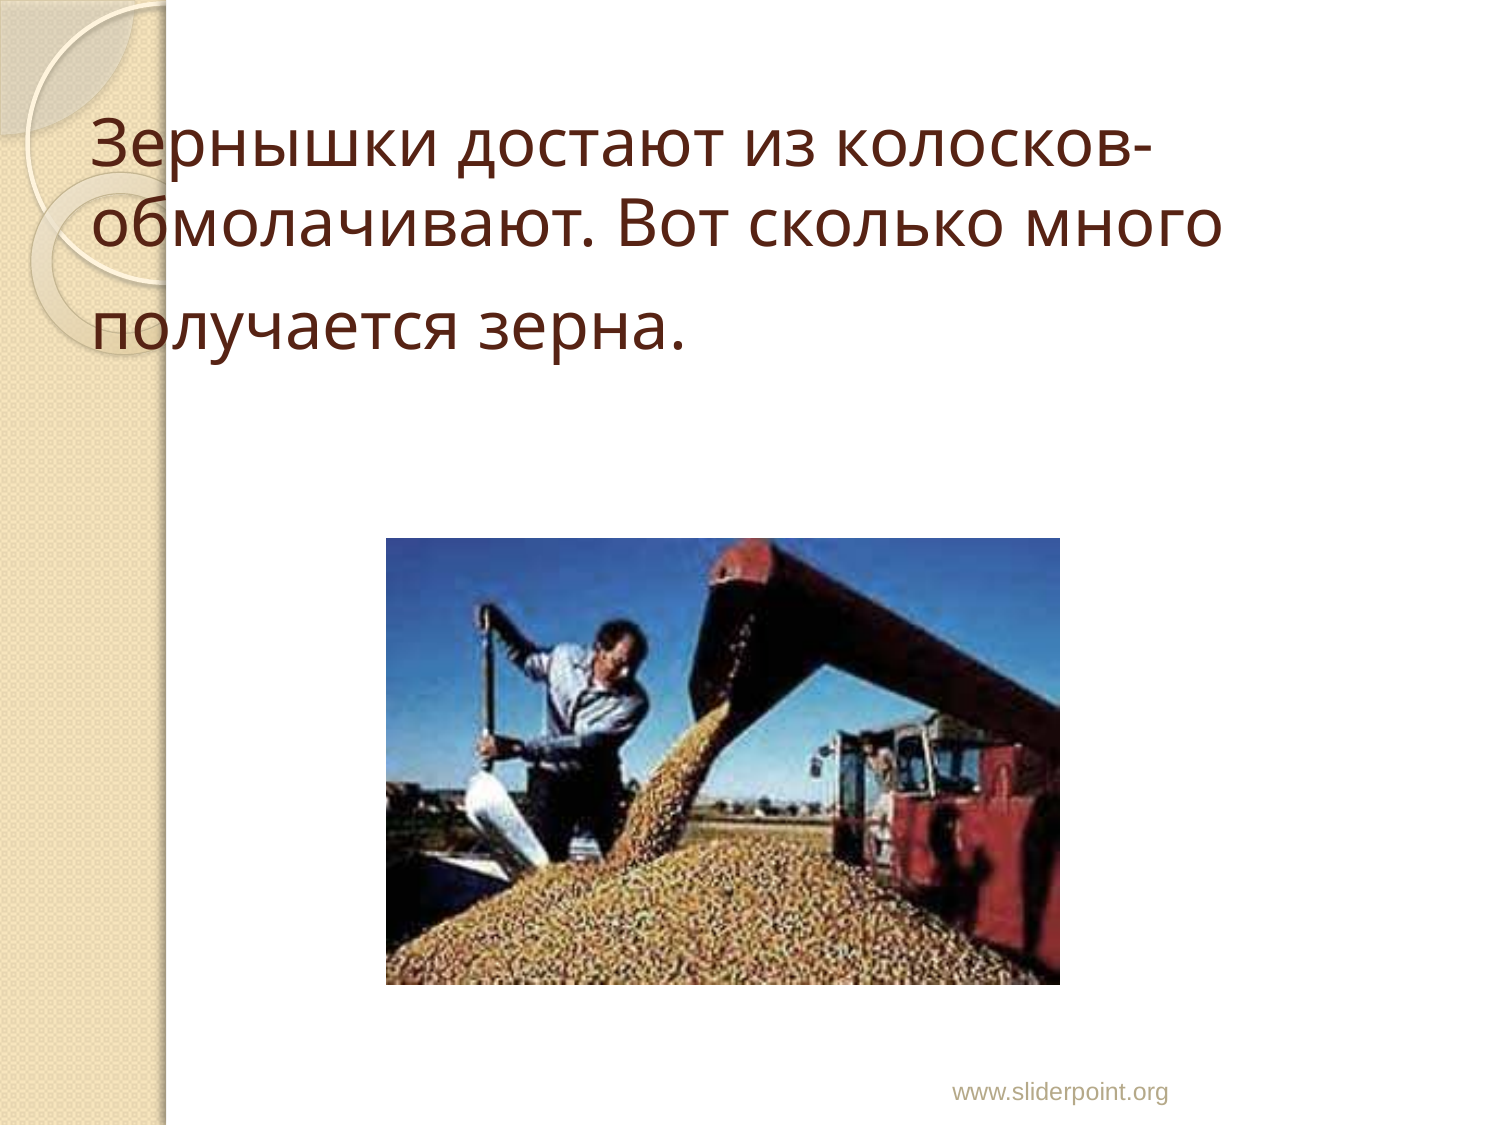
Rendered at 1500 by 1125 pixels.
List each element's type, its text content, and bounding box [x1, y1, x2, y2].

title Зернышки достают из колосков- обмолачивают. Вот сколько много получается зерна. [75, 45, 1425, 422]
picture [386, 538, 1061, 985]
footer www.sliderpoint.org [937, 1034, 1413, 1113]
